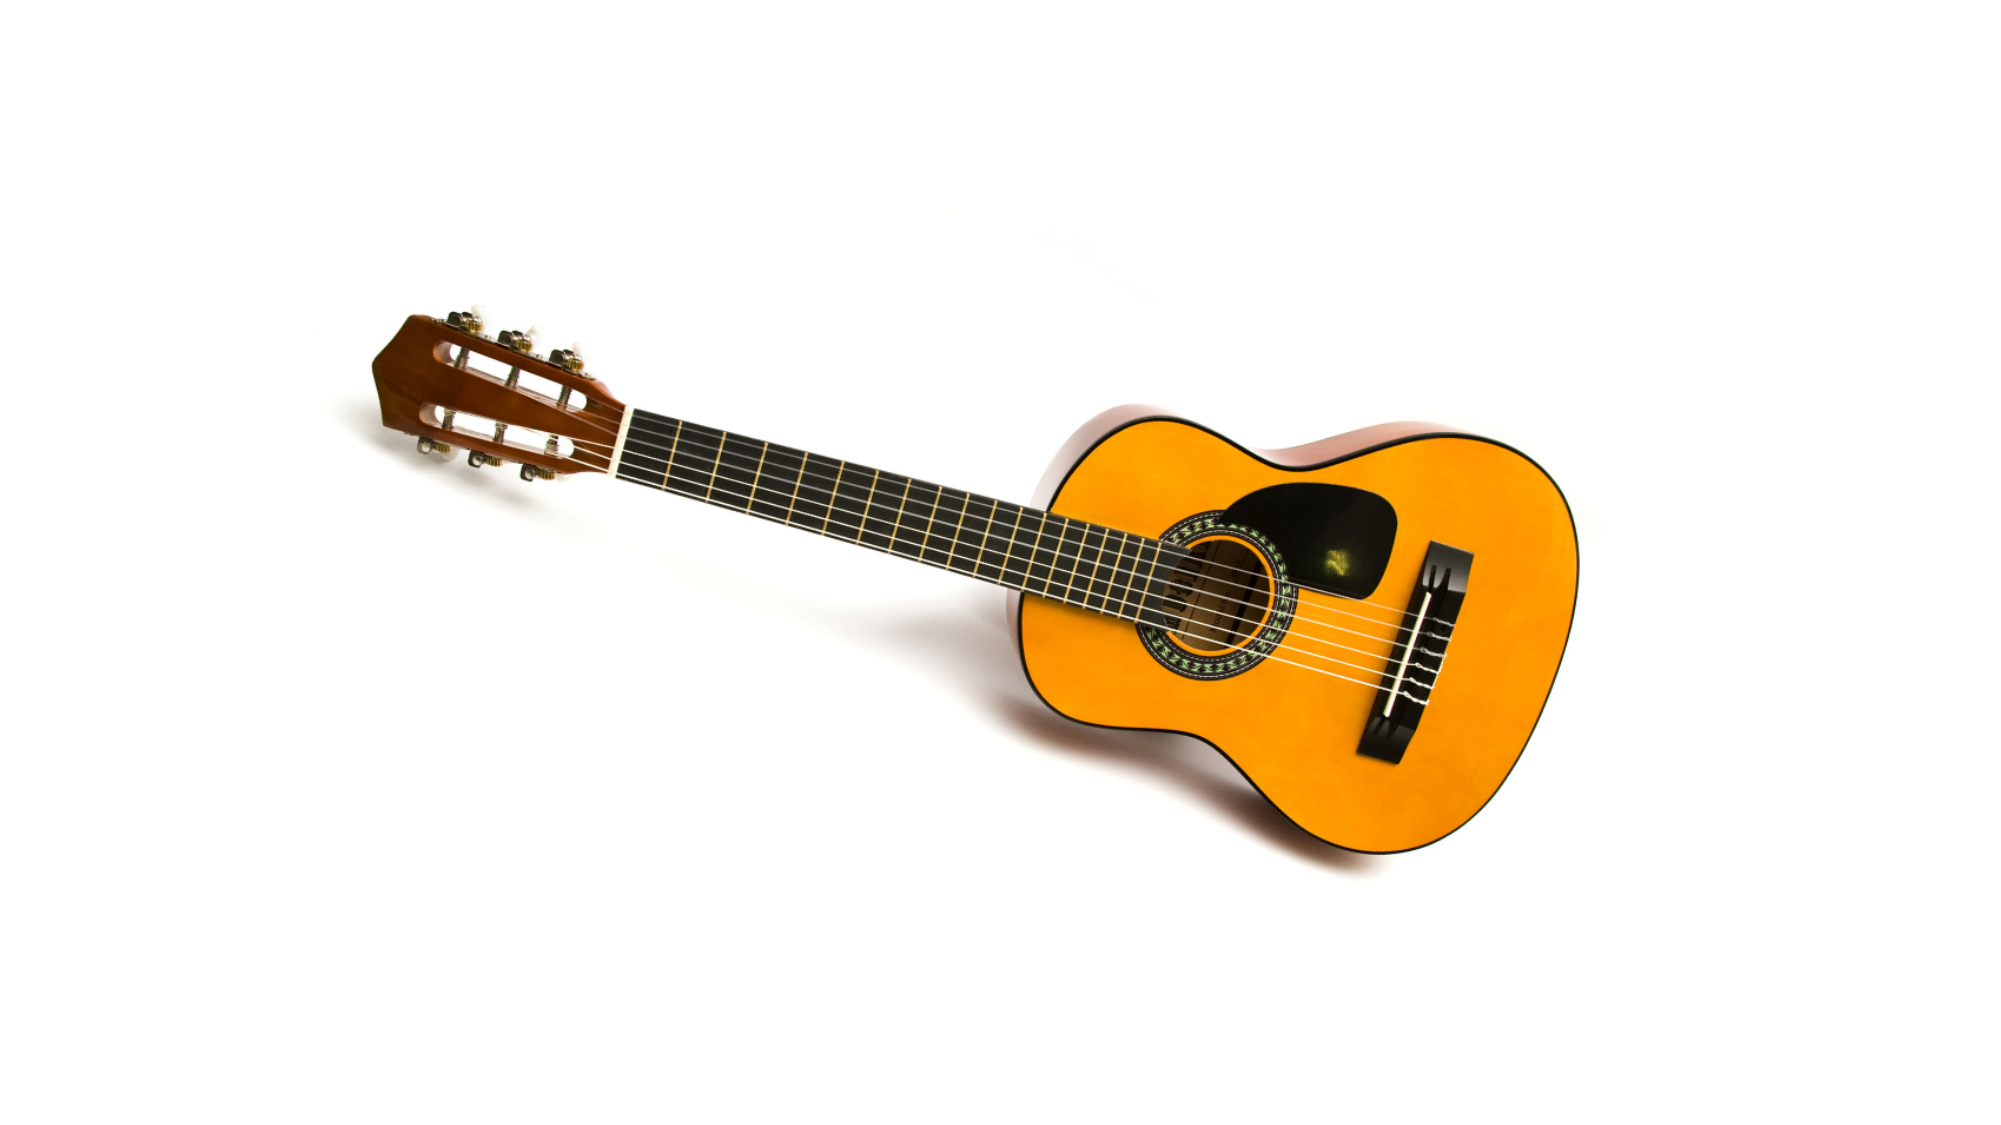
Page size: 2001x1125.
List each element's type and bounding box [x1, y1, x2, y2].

picture [236, 0, 1764, 1093]
